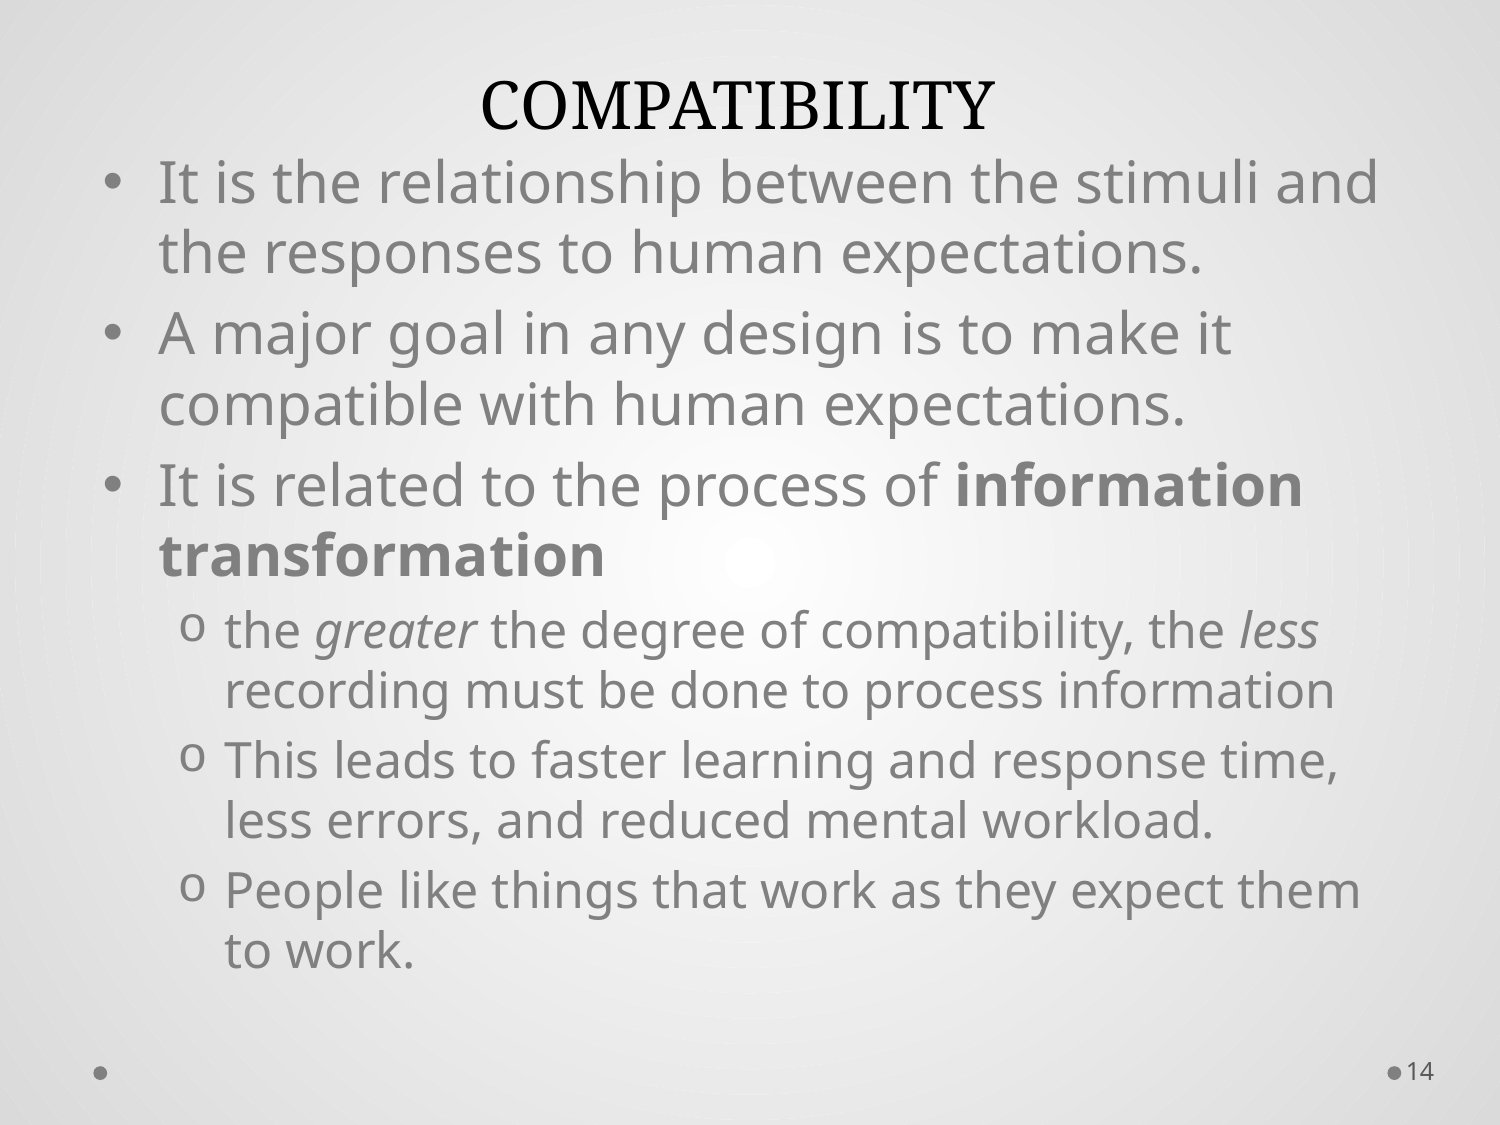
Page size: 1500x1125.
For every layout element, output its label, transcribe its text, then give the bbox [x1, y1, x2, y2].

list It is the relationship between the stimuli and the responses to human expectations. A major goal in any design is to make it compatible with human expectations. It is related to the process of information transformation the greater the degree of compatibility, the less recording must be done to process information This leads to faster learning and response time, less errors, and reduced mental workload. People like things that work as they expect them to work. [87, 137, 1438, 1100]
title COMPATIBILITY [62, 50, 1413, 150]
slide_number 14 [1401, 1042, 1494, 1103]
